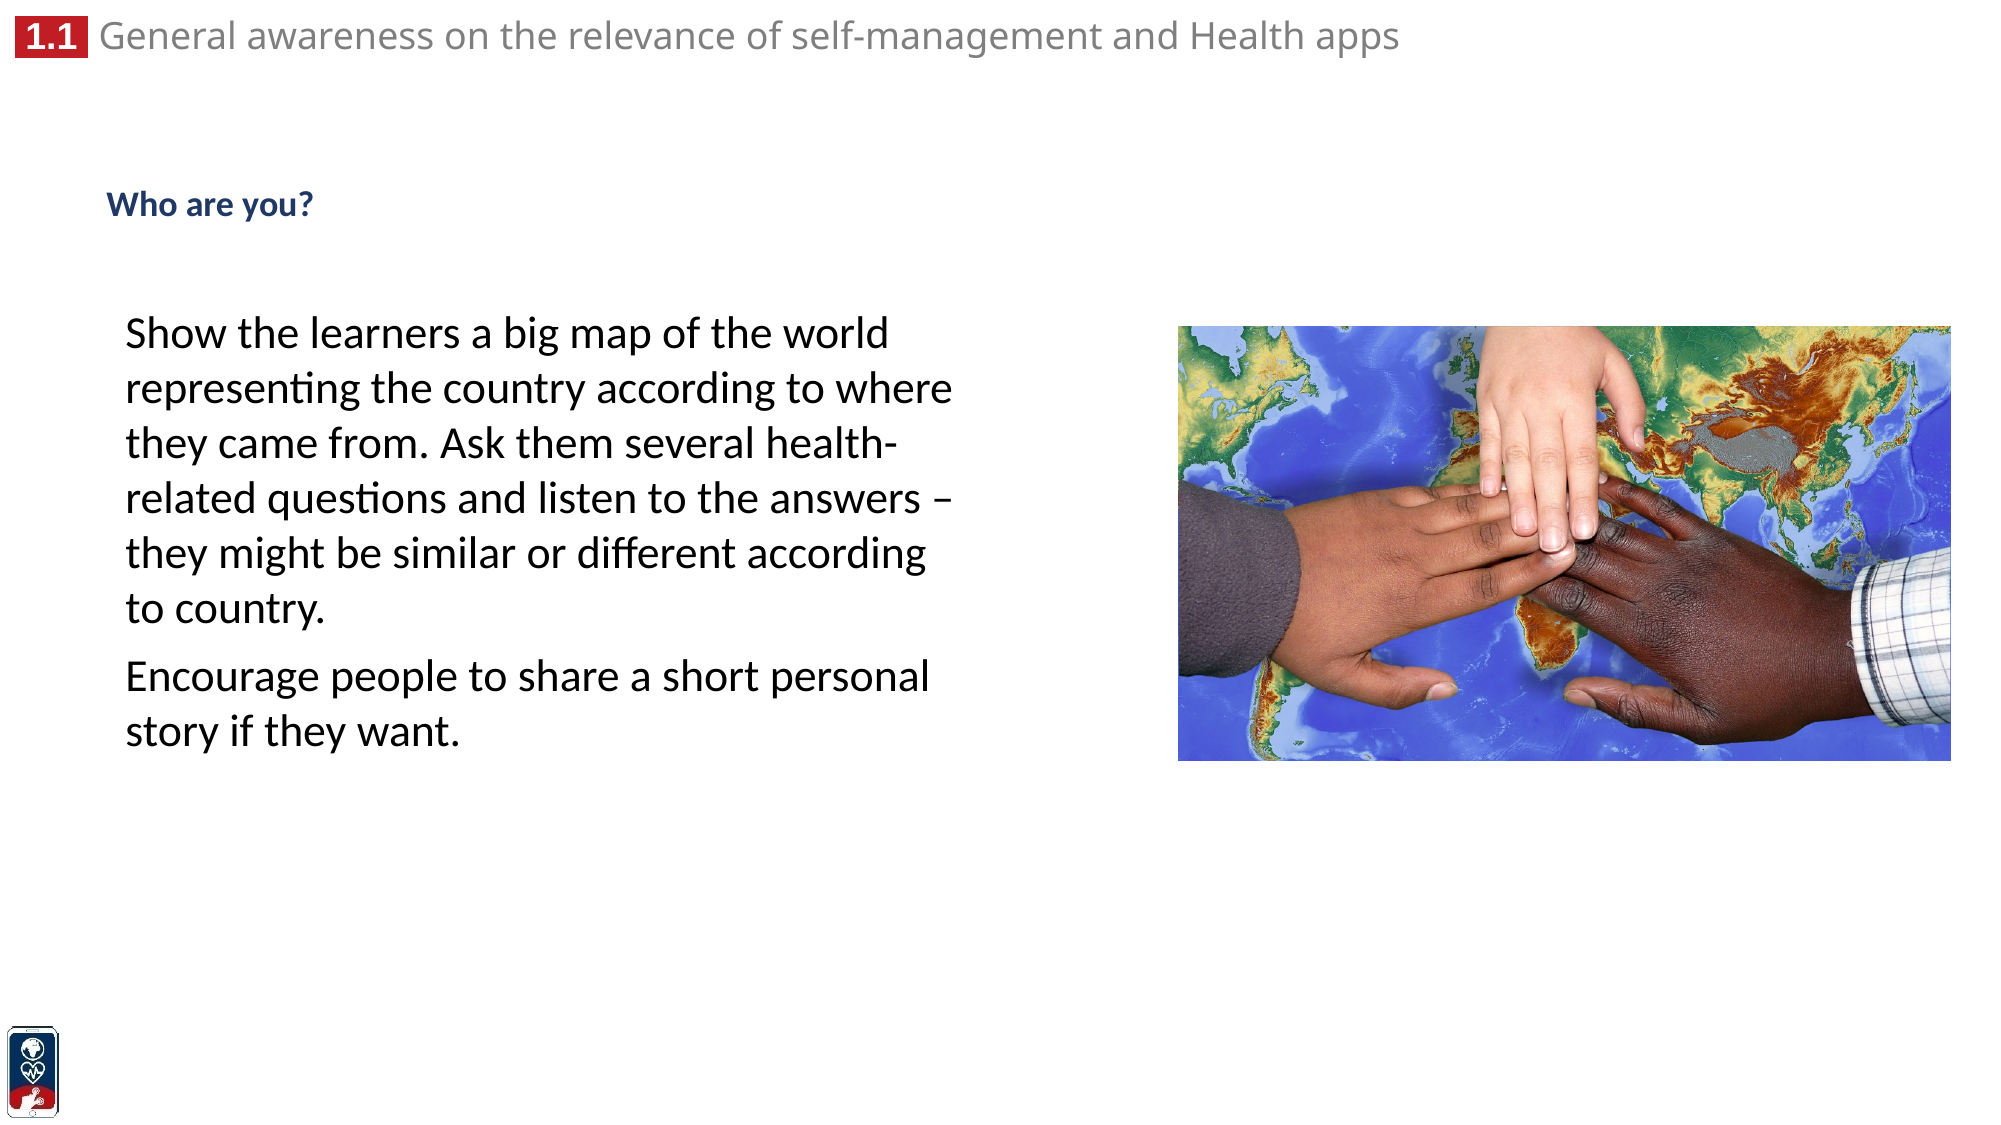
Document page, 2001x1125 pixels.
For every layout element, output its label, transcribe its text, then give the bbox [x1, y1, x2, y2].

title Who are you? [91, 177, 1962, 276]
picture [7, 1026, 59, 1118]
picture [1177, 326, 1952, 762]
list Show the learners a big map of the world representing the country according to where they came from. Ask them several health-related questions and listen to the answers – they might be similar or different according to country. Encourage people to share a short personal story if they want. [91, 295, 979, 1098]
